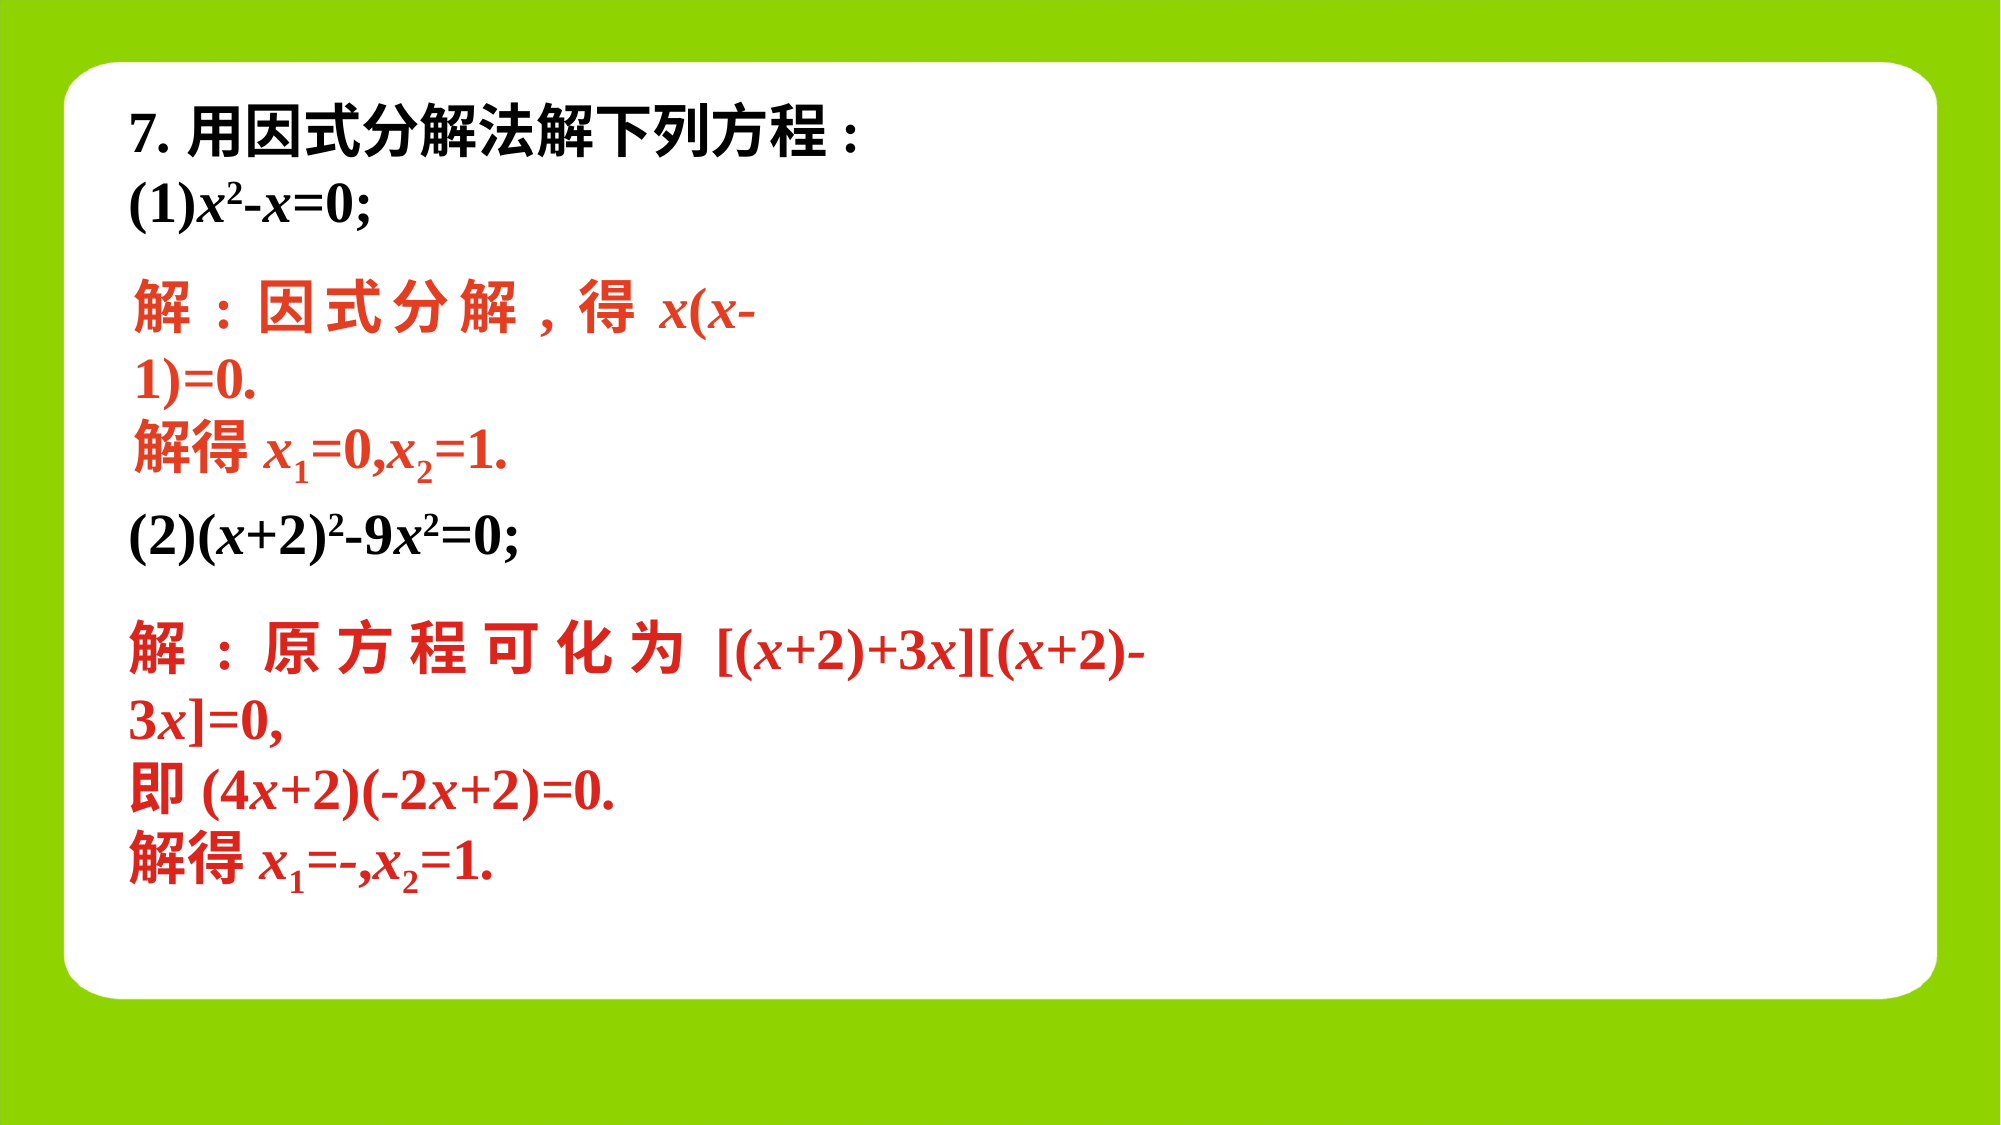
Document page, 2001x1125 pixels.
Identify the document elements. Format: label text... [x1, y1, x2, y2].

text_box 7.用因式分解法解下列方程: (1)x2-x=0; [114, 86, 953, 242]
text_box (2)(x+2)2-9x2=0; [114, 488, 871, 574]
text_box 解:因式分解,得x(x-1)=0. 解得x1=0,x2=1. [118, 263, 772, 488]
picture [0, 0, 2001, 1125]
